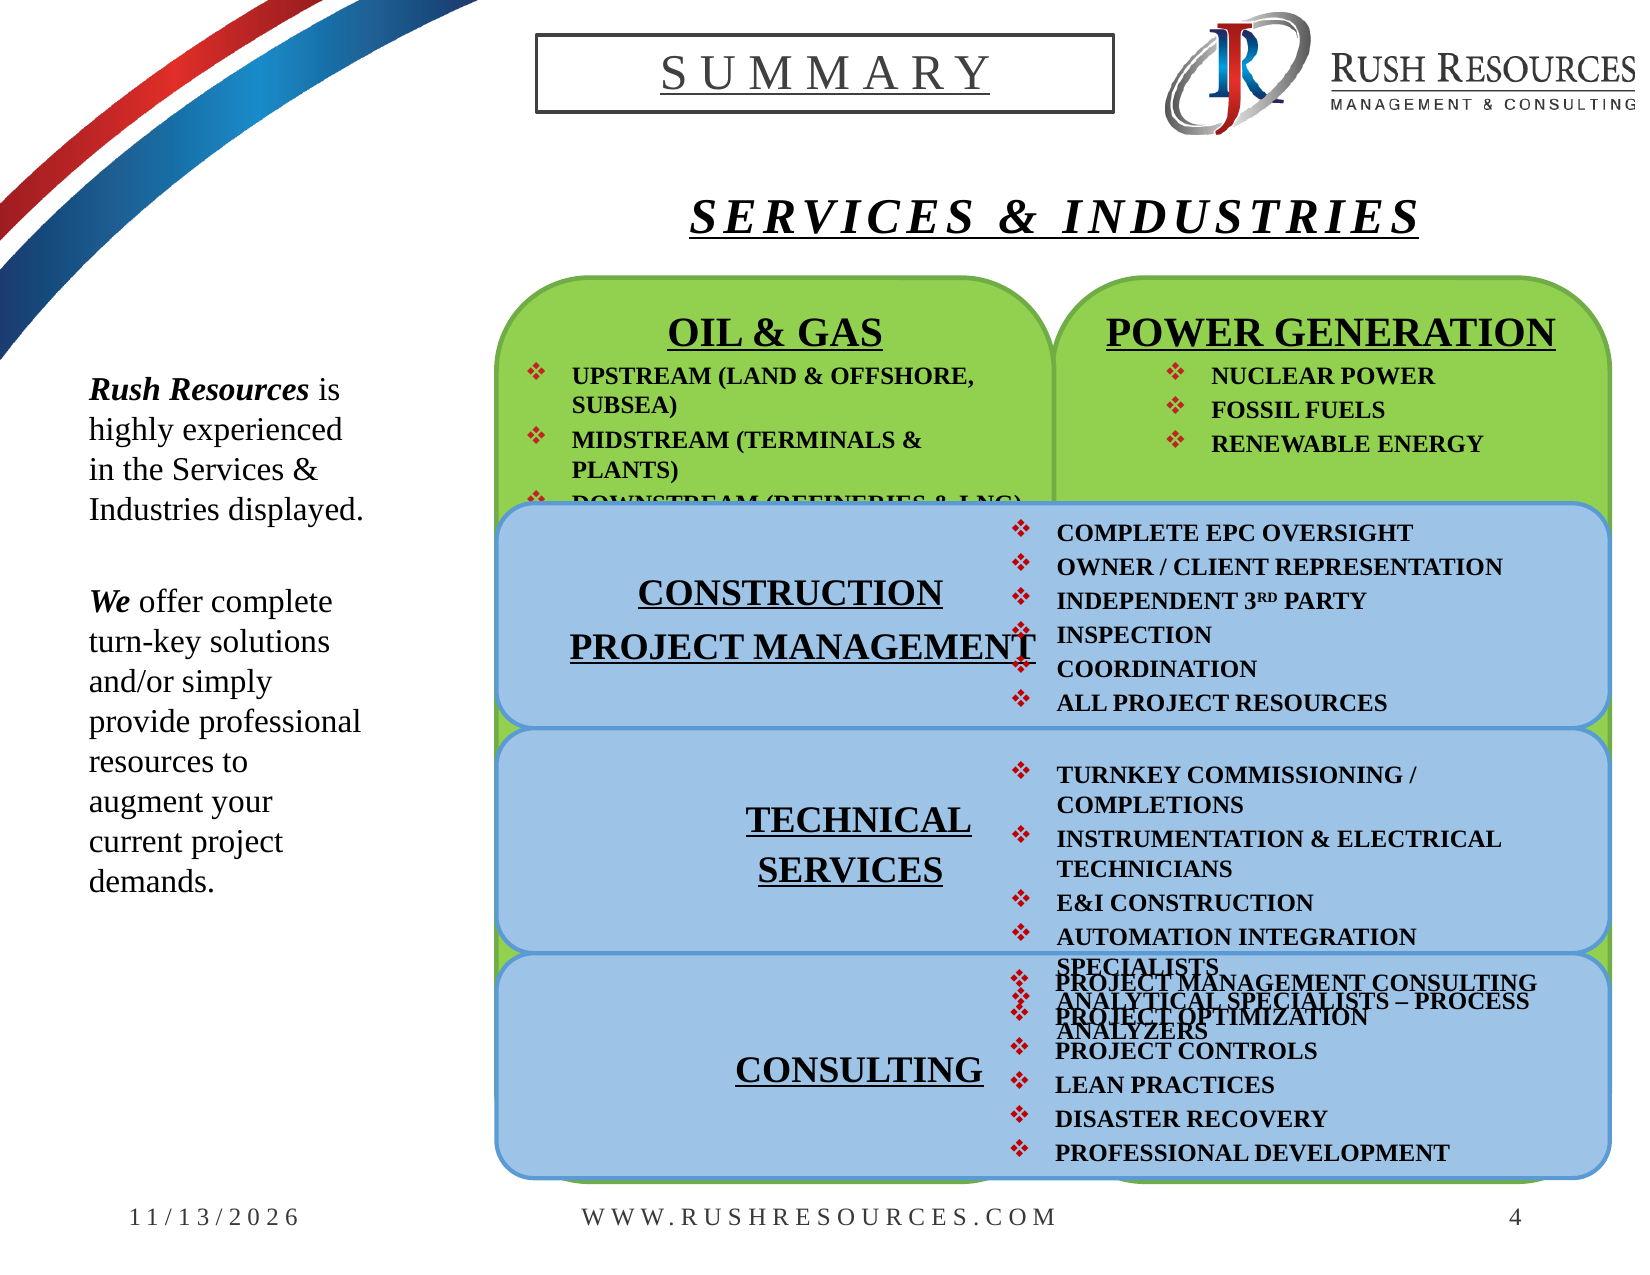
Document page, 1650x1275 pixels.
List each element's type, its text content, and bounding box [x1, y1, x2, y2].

picture [0, 0, 479, 360]
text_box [496, 503, 1610, 1179]
footer WWW.RUSHRESOURCES.COM [484, 1181, 1165, 1250]
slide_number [113, 1181, 484, 1250]
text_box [496, 277, 1610, 503]
picture [1165, 12, 1635, 135]
title SUMMARY [535, 33, 1115, 114]
text_box Rush Resources is highly experienced in the Services & Industries displayed. We offer complete turn-key solutions and/or simply provide professional resources to augment your current project demands. [74, 359, 386, 907]
text_box Services & Industries [652, 176, 1456, 251]
slide_number 4 [1165, 1182, 1537, 1250]
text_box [1008, 516, 1598, 1170]
